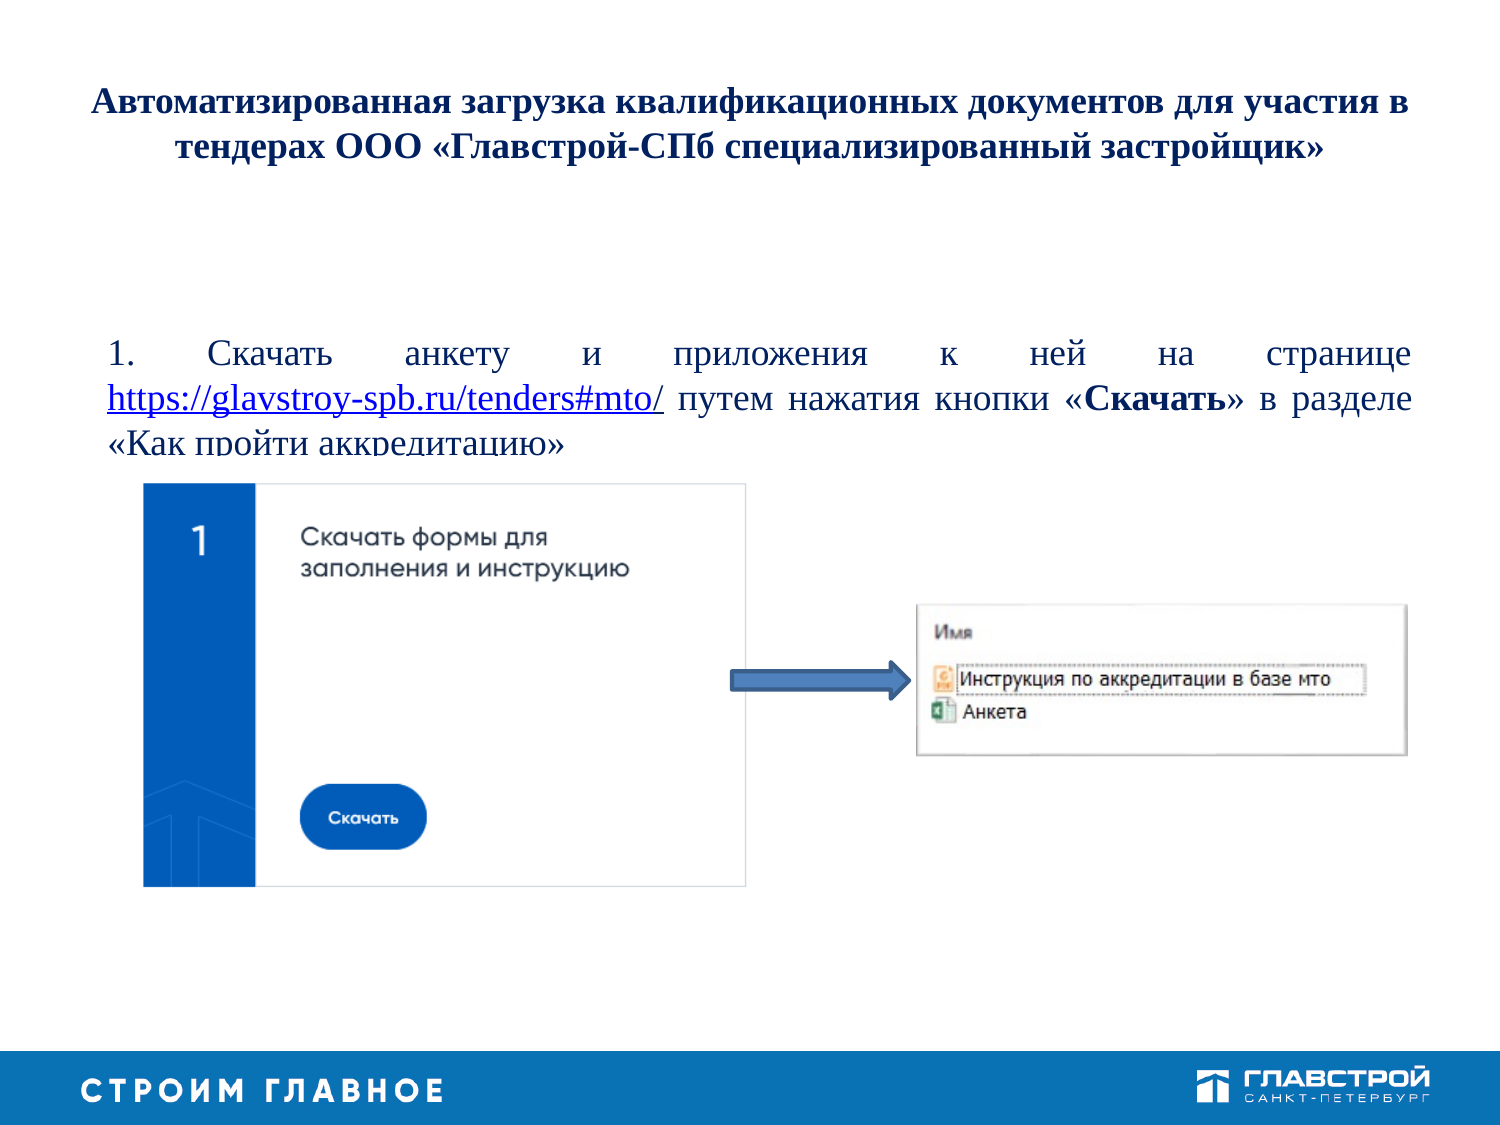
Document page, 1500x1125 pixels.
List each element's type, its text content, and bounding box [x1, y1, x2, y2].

picture [916, 602, 1408, 759]
text_box [765, 660, 911, 701]
text_box 1. Скачать анкету и приложения к ней на странице https://glavstroy-spb.ru/tenders#mto/ путем нажатия кнопки «Скачать» в разделе «Как пройти аккредитацию» [92, 320, 1428, 650]
picture [0, 1051, 1500, 1125]
text_box Автоматизированная загрузка квалификационных документов для участия в тендерах ООО «Главстрой-СПб специализированный застройщик» [75, 78, 1426, 164]
picture [100, 455, 760, 907]
